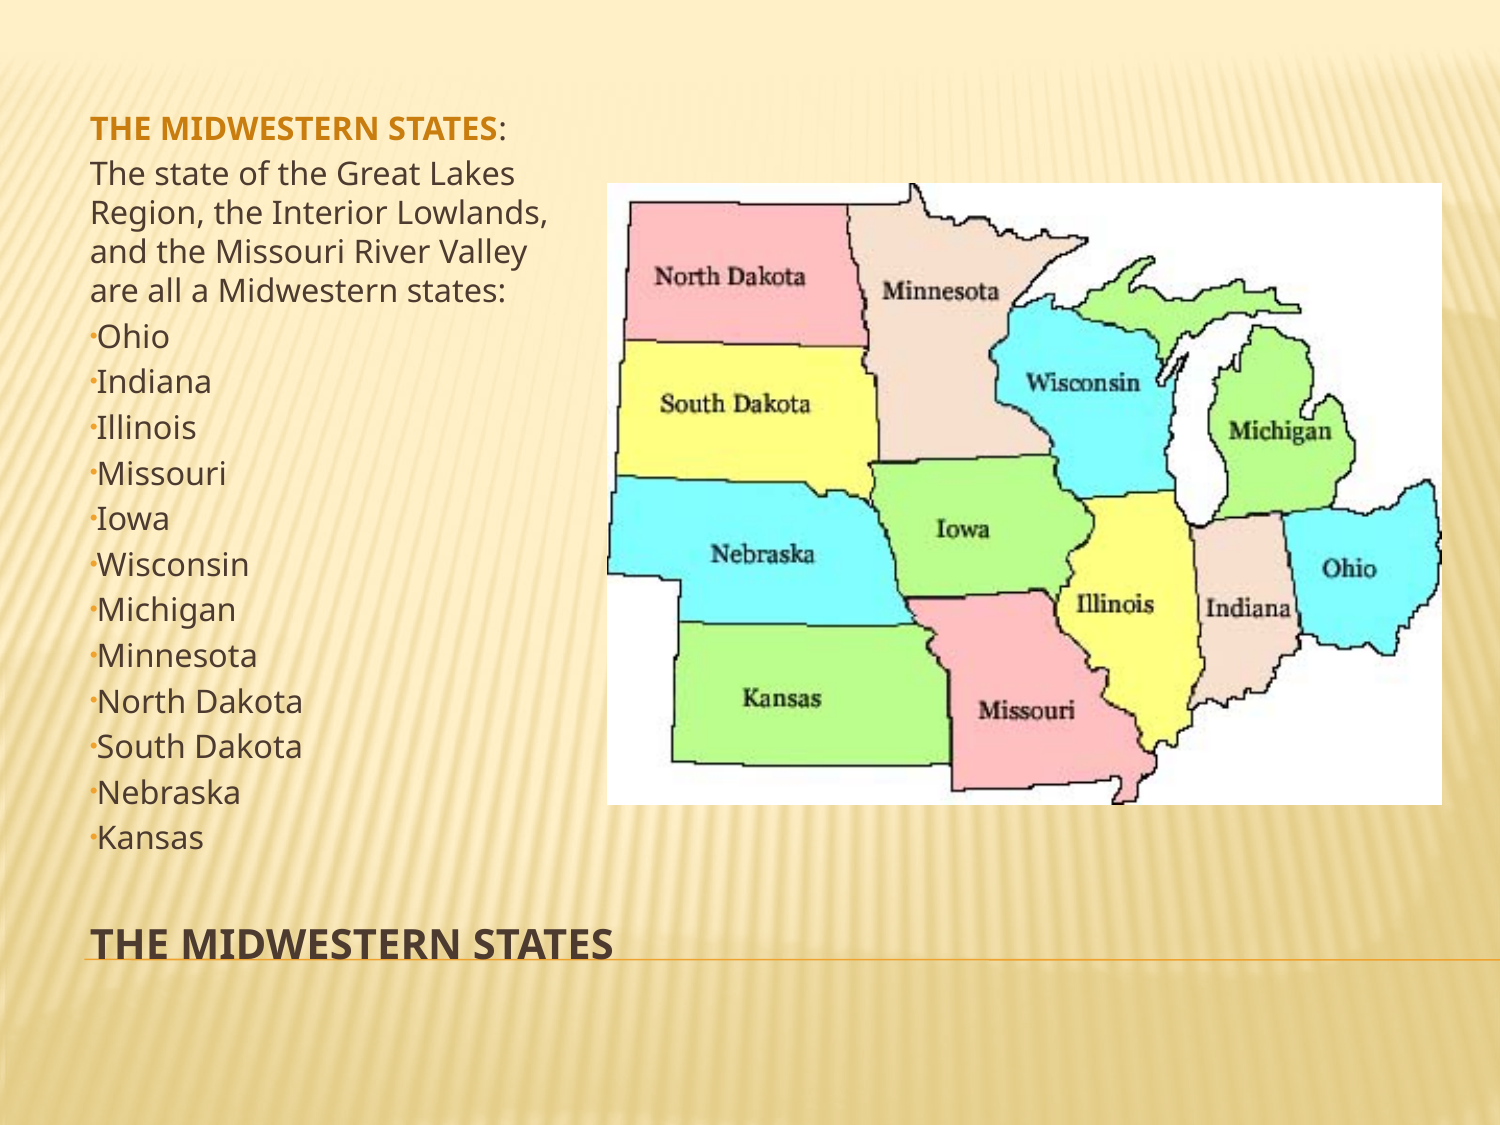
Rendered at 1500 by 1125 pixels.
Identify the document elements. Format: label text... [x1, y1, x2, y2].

title The midwestern states [75, 900, 1463, 986]
list THE MIDWESTERN STATES: The state of the Great Lakes Region, the Interior Lowlands, and the Missouri River Valley are all a Midwestern states: Ohio Indiana Illinois Missouri Iowa Wisconsin Michigan Minnesota North Dakota South Dakota Nebraska Kansas [75, 99, 569, 888]
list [607, 182, 1442, 805]
